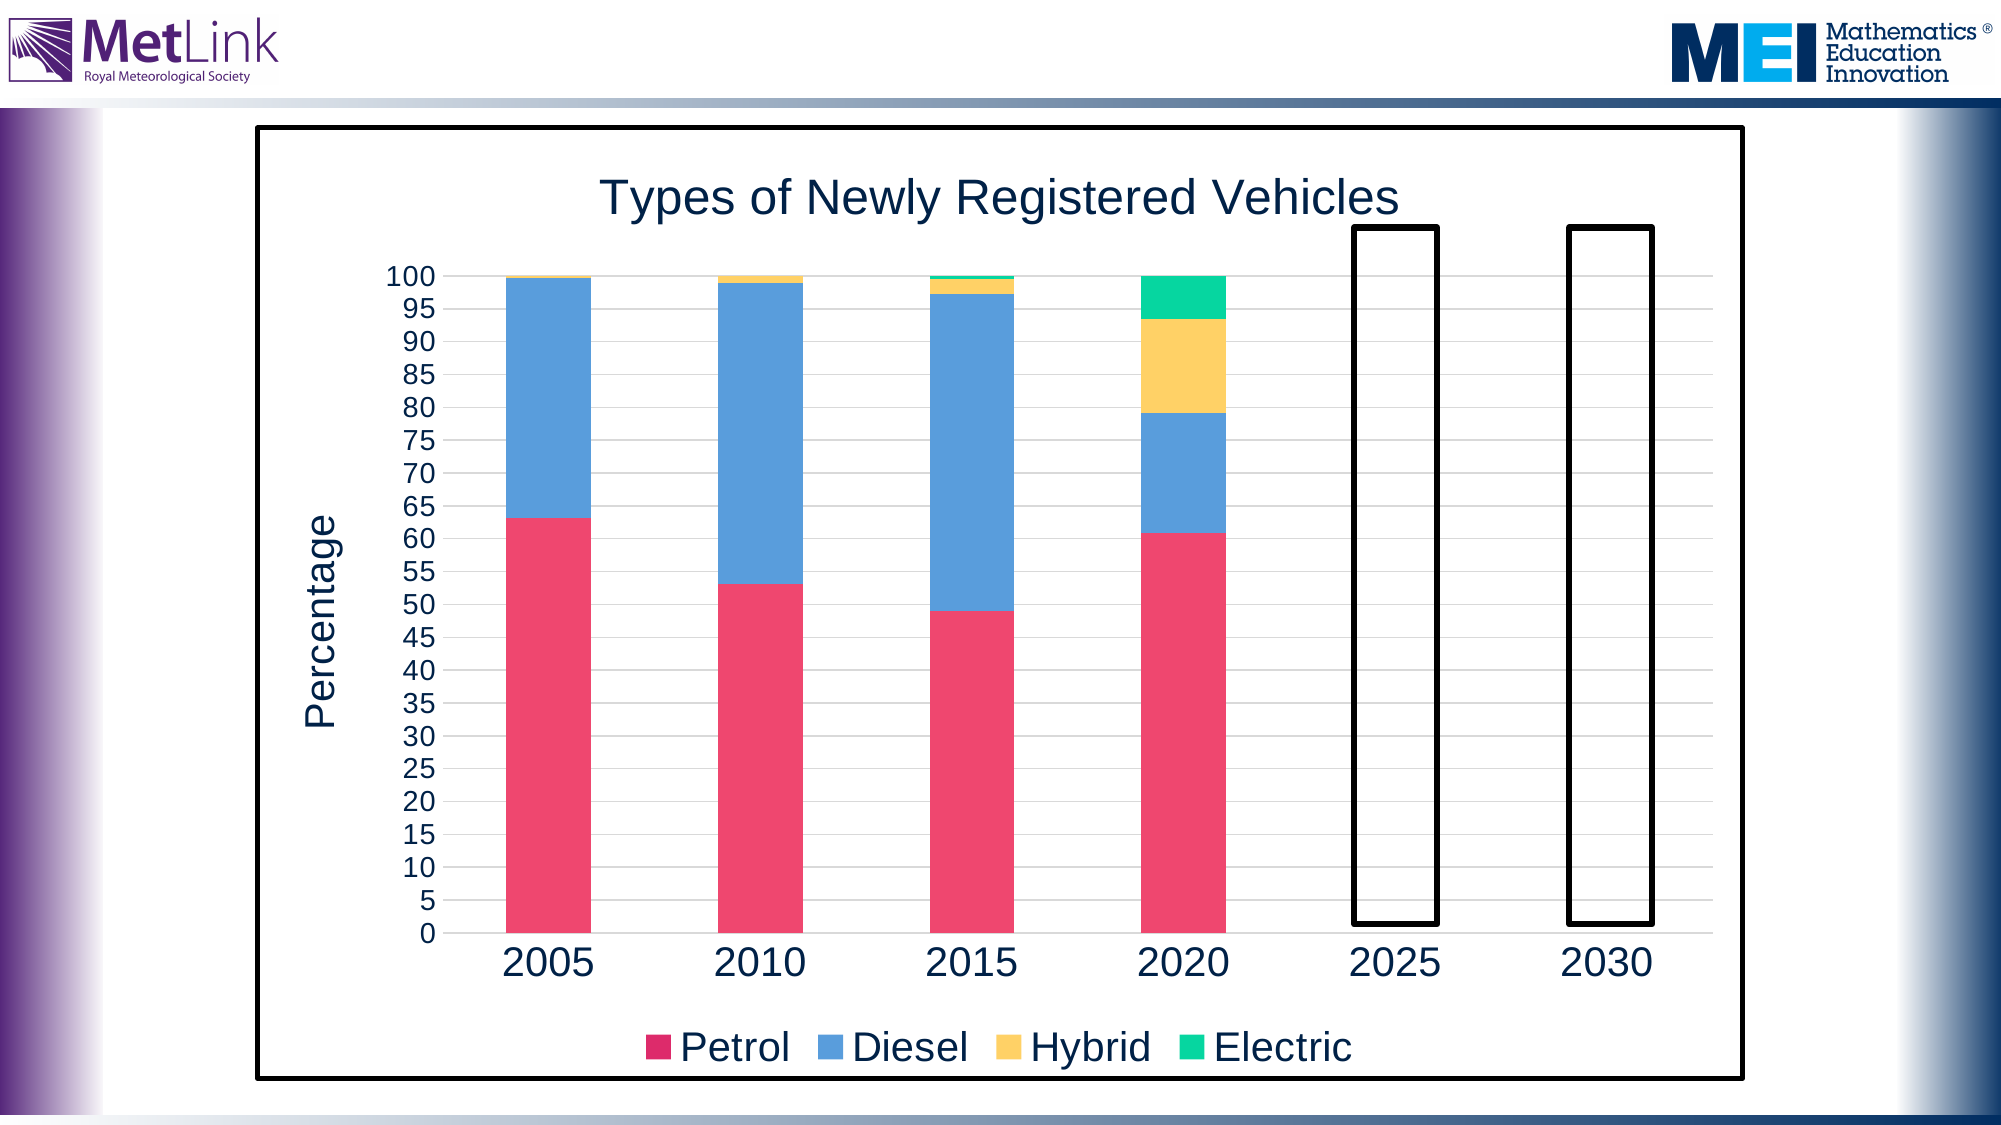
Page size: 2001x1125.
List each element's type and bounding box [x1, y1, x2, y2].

picture [7, 14, 279, 85]
picture [1664, 14, 1995, 85]
chart [255, 125, 1745, 1082]
